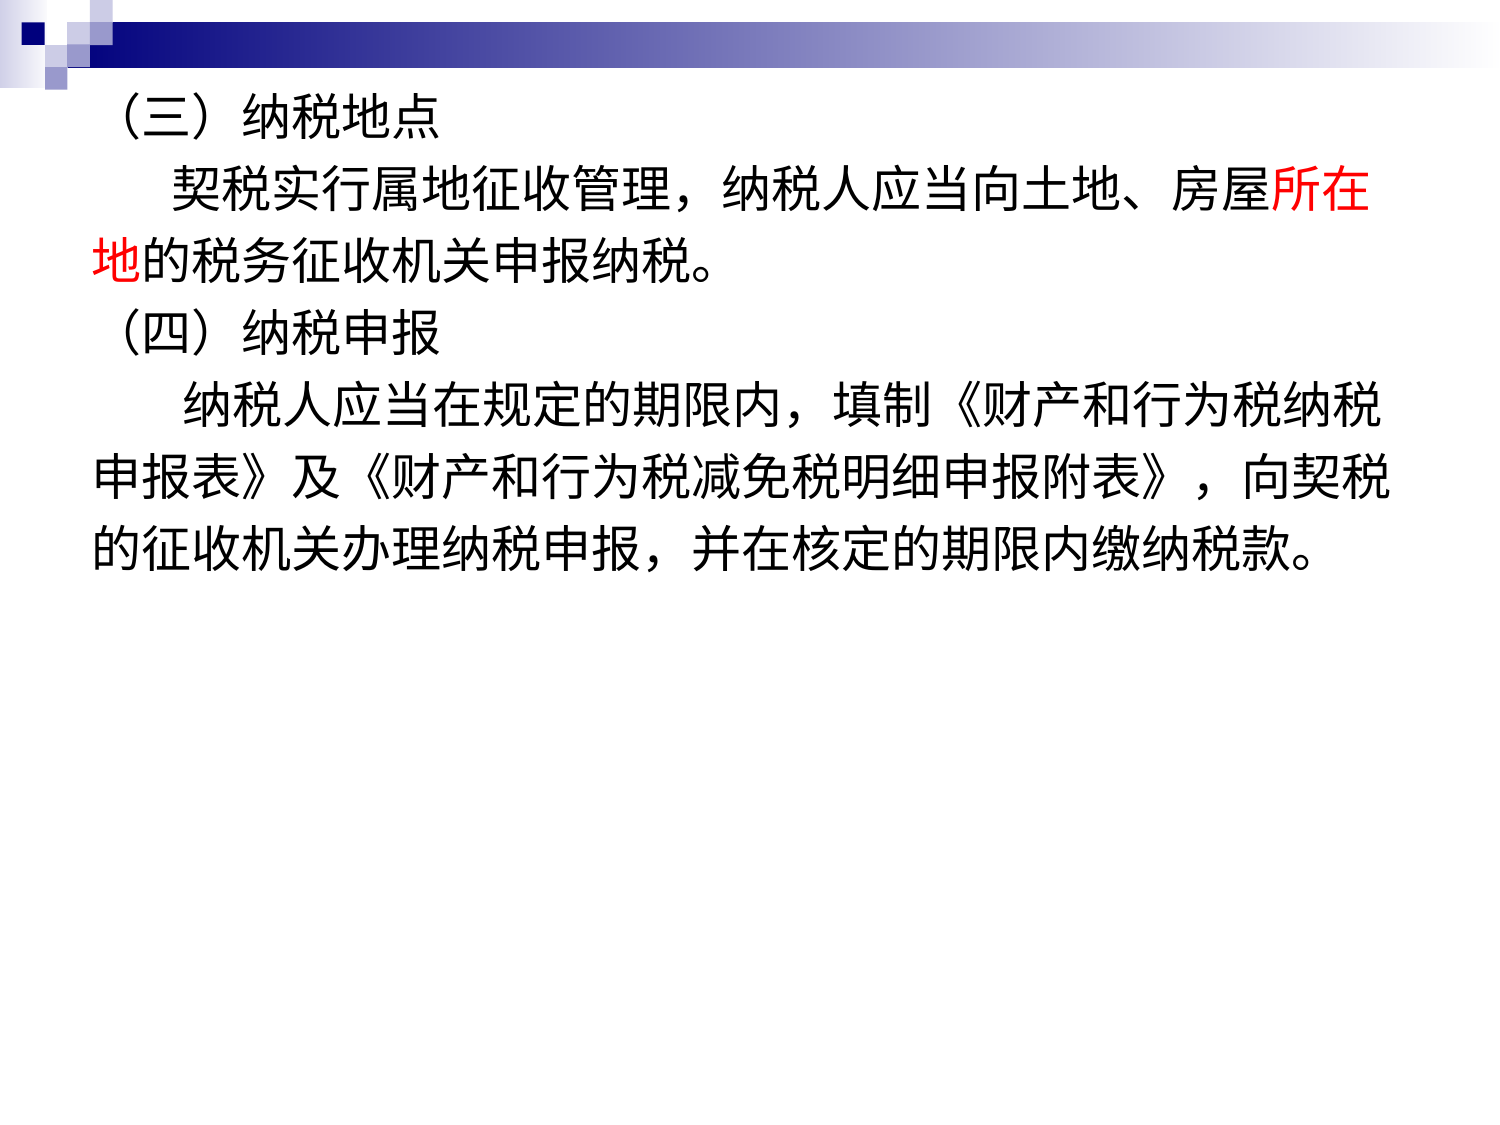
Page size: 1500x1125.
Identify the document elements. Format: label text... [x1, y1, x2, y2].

text_box （三）纳税地点 契税实行属地征收管理，纳税人应当向土地、房屋所在地的税务征收机关申报纳税。 （四）纳税申报 纳税人应当在规定的期限内，填制《财产和行为税纳税申报表》及《财产和行为税减免税明细申报附表》，向契税的征收机关办理纳税申报，并在核定的期限内缴纳税款。 [76, 66, 1424, 586]
